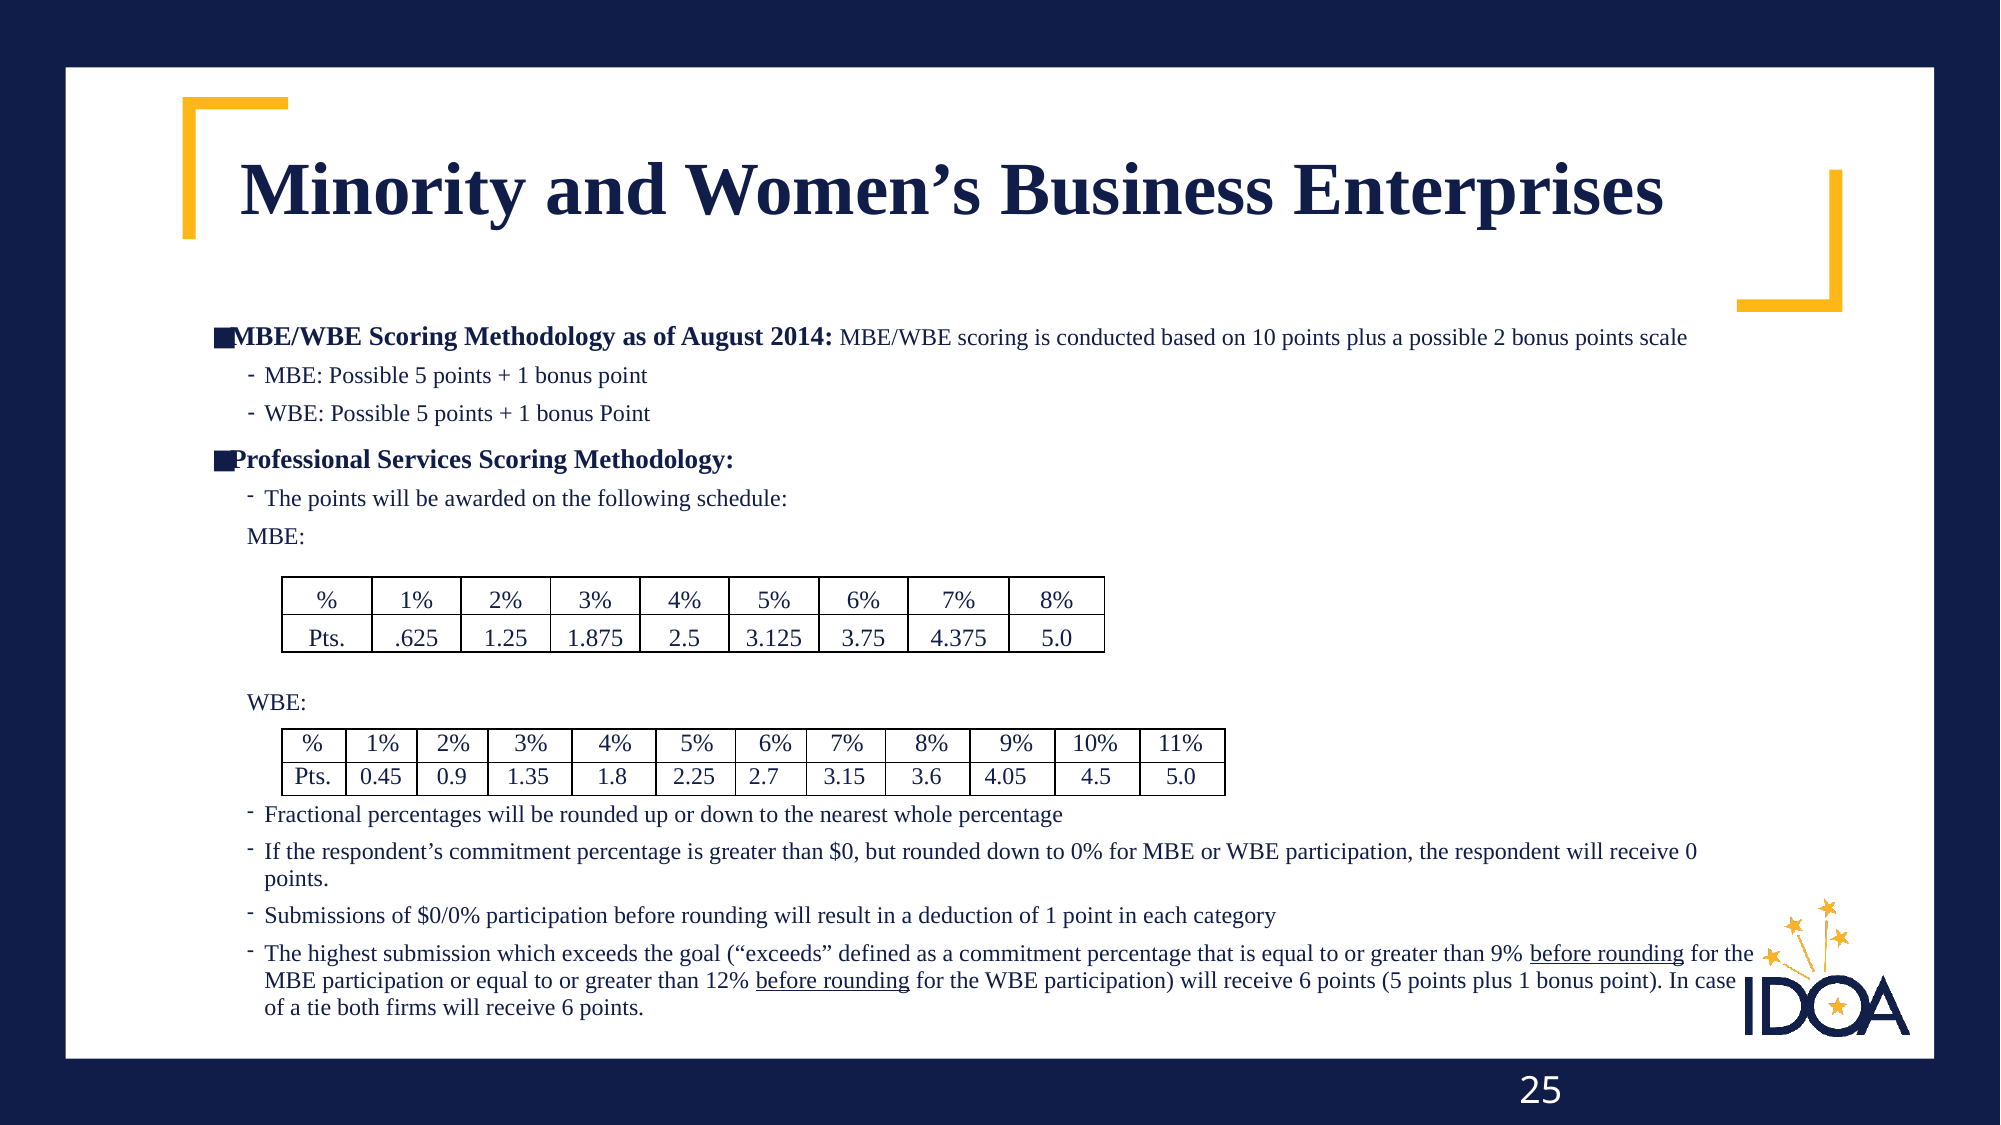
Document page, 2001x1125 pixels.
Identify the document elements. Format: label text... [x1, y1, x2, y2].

table_cell Pts. [283, 763, 345, 795]
table_cell 5.0 [1141, 763, 1224, 795]
table_header 2% [462, 578, 550, 614]
table_header 5% [730, 578, 818, 614]
table_header % [283, 730, 345, 762]
table_cell 0.9 [418, 763, 487, 795]
slide_number 25 [1504, 1058, 1767, 1125]
table_header 1% [373, 578, 460, 614]
table_cell 1.35 [489, 763, 571, 795]
table_cell 1.8 [573, 763, 655, 795]
table_cell Pts. [283, 615, 371, 651]
table_header 5% [657, 730, 735, 762]
table_cell 3.15 [807, 763, 885, 795]
table_cell 3.125 [730, 615, 818, 651]
table_header 8% [886, 730, 969, 762]
title Minority and Women’s Business Enterprises [225, 142, 1800, 279]
table_header 1% [347, 730, 416, 762]
table_header 8% [1010, 578, 1104, 614]
table_cell 2.5 [641, 615, 728, 651]
table_header 10% [1056, 730, 1139, 762]
table_header 9% [971, 730, 1054, 762]
table_header 2% [418, 730, 487, 762]
table_cell .625 [373, 615, 460, 651]
table_header 7% [807, 730, 885, 762]
table_header 6% [736, 730, 806, 762]
table_cell 4.05 [971, 763, 1054, 795]
table_cell 3.75 [820, 615, 907, 651]
table_header 7% [909, 578, 1008, 614]
picture [1702, 857, 1959, 1114]
table_header 4% [573, 730, 655, 762]
table_cell 1.875 [551, 615, 639, 651]
table_header % [283, 578, 371, 614]
table_cell 2.25 [657, 763, 735, 795]
table_cell 1.25 [462, 615, 550, 651]
table_cell 4.5 [1056, 763, 1139, 795]
table_header 11% [1141, 730, 1224, 762]
table_header 4% [641, 578, 728, 614]
table_cell 0.45 [347, 763, 416, 795]
table_header 3% [551, 578, 639, 614]
table_header 3% [489, 730, 571, 762]
table_cell 4.375 [909, 615, 1008, 651]
table_header 6% [820, 578, 907, 614]
list MBE/WBE Scoring Methodology as of August 2014: MBE/WBE scoring is conducted based on 10 points plus a possible 2 bonus points scale MBE: Possible 5 points + 1 bonus point WBE: Possible 5 points + 1 bonus Point Professional Services Scoring Methodology: The points will be awarded on the following schedule: MBE: WBE: Fractional percentages will be rounded up or down to the nearest whole percentage If the respondent’s commitment percentage is greater than $0, but rounded down to 0% for MBE or WBE participation, the respondent will receive 0 points. Submissions of $0/0% participation before rounding will result in a deduction of 1 point in each category The highest submission which exceeds the goal (“exceeds” defined as a commitment percentage that is equal to or greater than 9% before rounding for the MBE participation or equal to or greater than 12% before rounding for the WBE participation) will receive 6 points (5 points plus 1 bonus point). In case of a tie both firms will receive 6 points. [196, 313, 1772, 1033]
table_cell 2.7 [736, 763, 806, 795]
table_cell 5.0 [1010, 615, 1104, 651]
table_cell 3.6 [886, 763, 969, 795]
